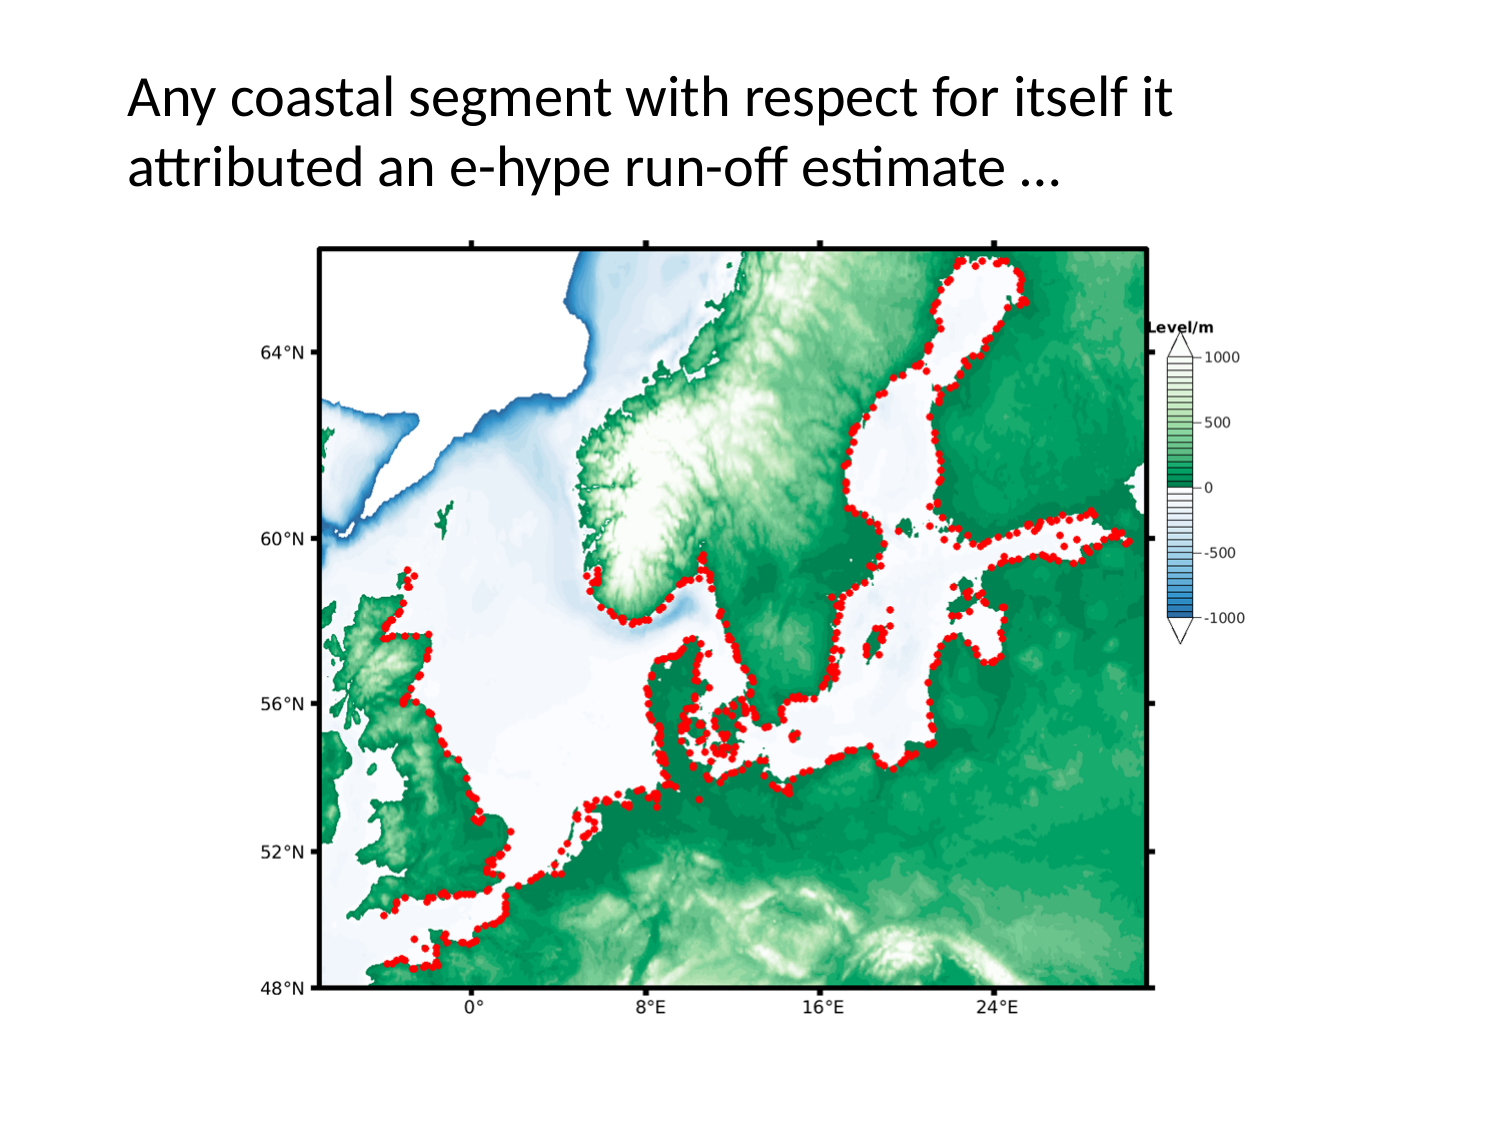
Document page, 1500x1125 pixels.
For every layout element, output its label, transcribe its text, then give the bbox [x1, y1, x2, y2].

title Any coastal segment with respect for itself it attributed an e-hype run-off estimate … [112, 7, 1388, 249]
picture [251, 207, 1249, 1024]
